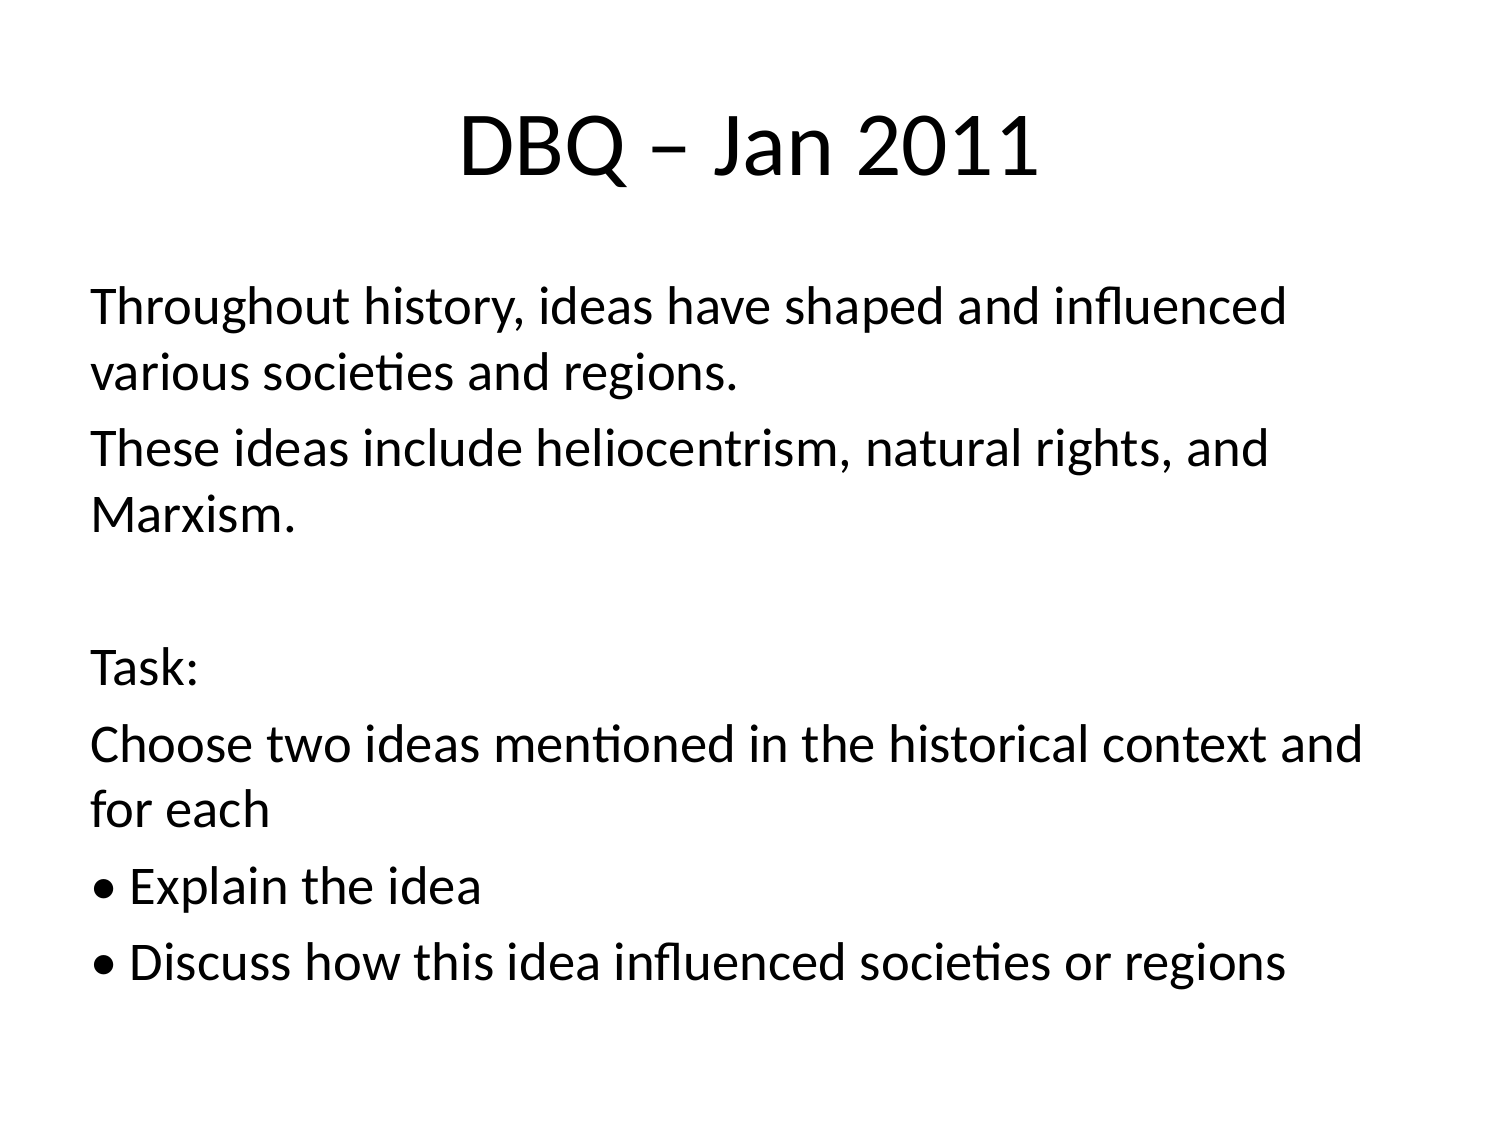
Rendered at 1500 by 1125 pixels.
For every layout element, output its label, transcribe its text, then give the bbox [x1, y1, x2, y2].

title DBQ – Jan 2011 [75, 45, 1425, 233]
list Throughout history, ideas have shaped and influenced various societies and regions. These ideas include heliocentrism, natural rights, and Marxism. Task: Choose two ideas mentioned in the historical context and for each • Explain the idea • Discuss how this idea influenced societies or regions [75, 262, 1425, 1005]
